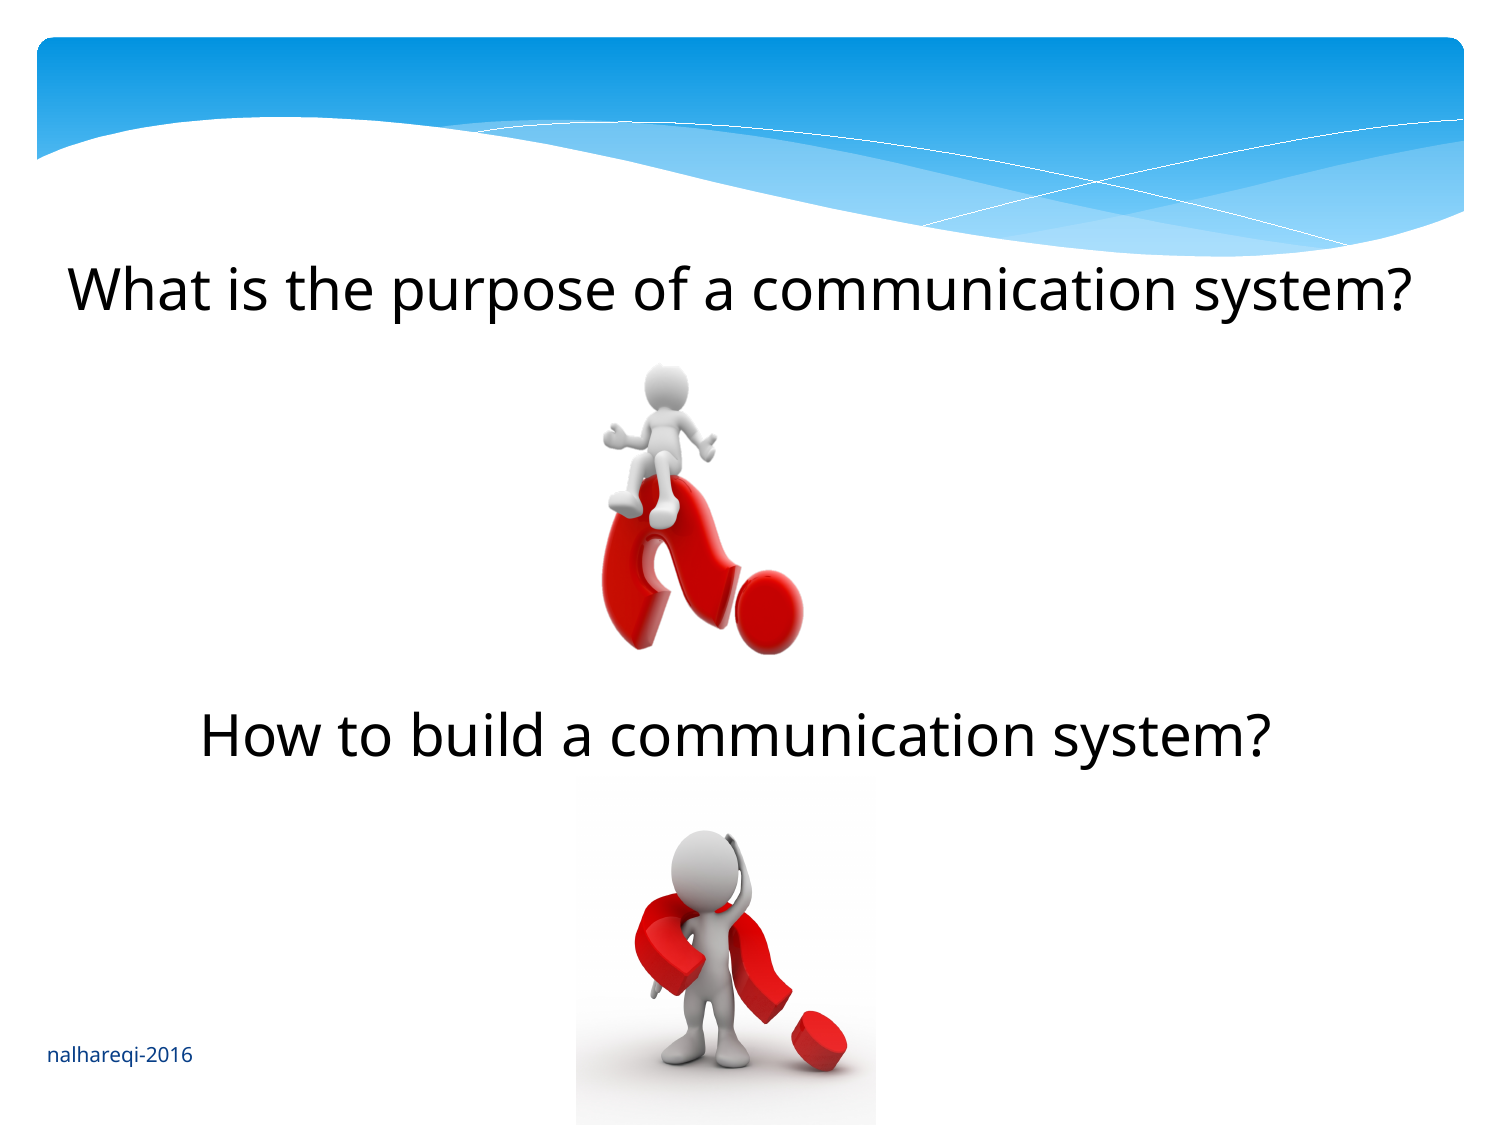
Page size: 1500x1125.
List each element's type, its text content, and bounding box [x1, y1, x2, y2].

footer nalhareqi-2016 [31, 1025, 570, 1086]
picture [576, 776, 877, 1125]
picture [545, 338, 877, 692]
text_box What is the purpose of a communication system? [52, 244, 1444, 330]
text_box How to build a communication system? [184, 690, 1302, 776]
